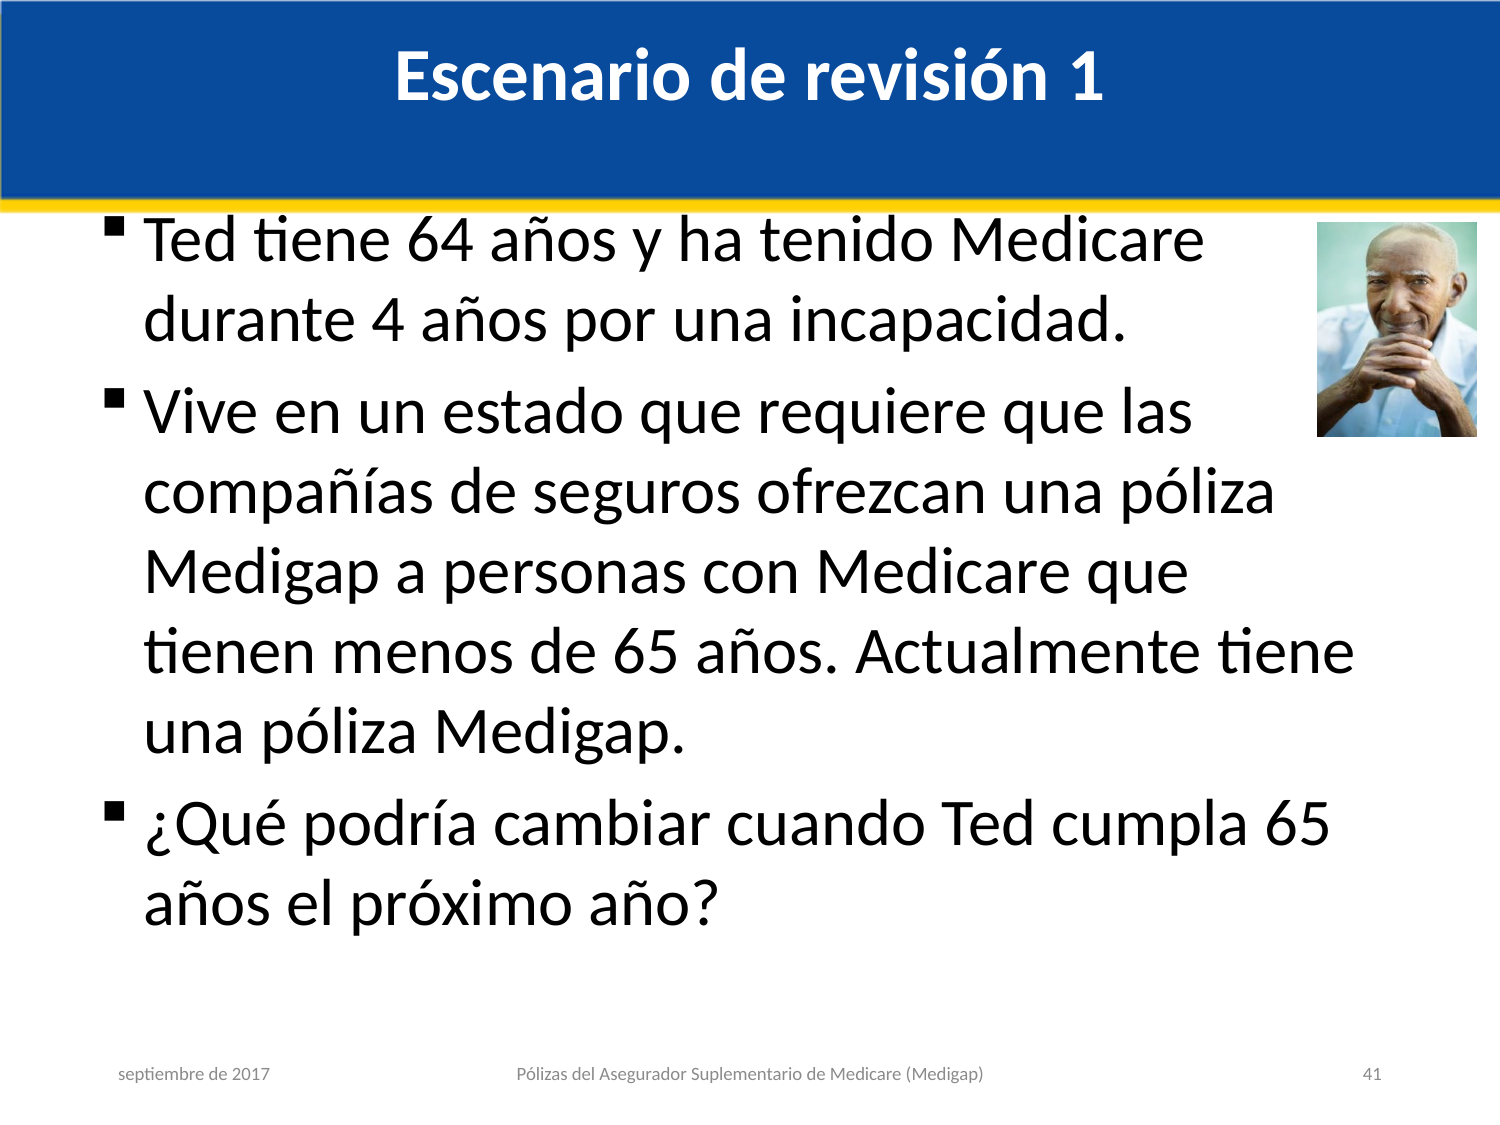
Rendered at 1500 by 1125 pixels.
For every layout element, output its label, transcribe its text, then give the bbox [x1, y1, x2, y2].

slide_number 41 [1059, 1042, 1397, 1103]
title Escenario de revisión 1 [0, 1, 1500, 150]
picture [0, 150, 1500, 1125]
slide_number septiembre de 2017 [103, 1042, 441, 1103]
footer Pólizas del Asegurador Suplementario de Medicare (Medigap) [496, 1042, 1004, 1103]
list Ted tiene 64 años y ha tenido Medicare durante 4 años por una incapacidad. Vive en un estado que requiere que las compañías de seguros ofrezcan una póliza Medigap a personas con Medicare que tienen menos de 65 años. Actualmente tiene una póliza Medigap. ¿Qué podría cambiar cuando Ted cumpla 65 años el próximo año? [84, 186, 1379, 1014]
